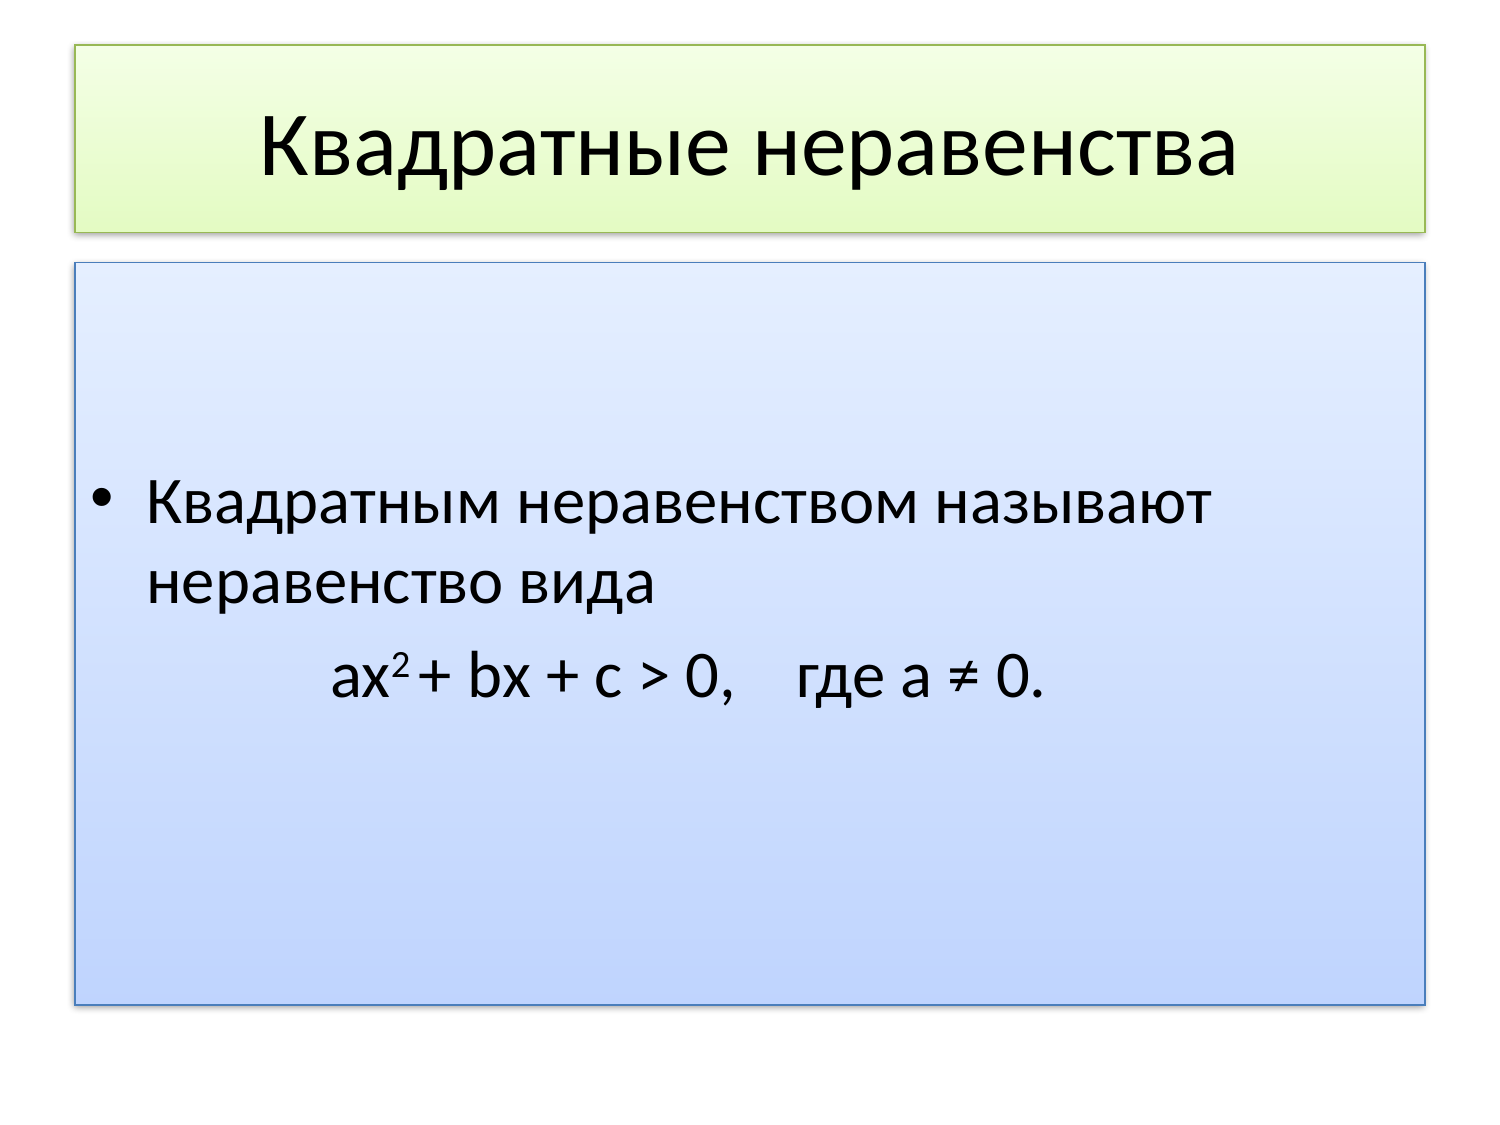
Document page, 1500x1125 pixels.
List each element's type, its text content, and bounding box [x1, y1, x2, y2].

list Квадратным неравенством называют неравенство вида ах2 + bх + с > 0, где а ≠ 0. [74, 262, 1426, 1006]
title Квадратные неравенства [74, 44, 1426, 233]
